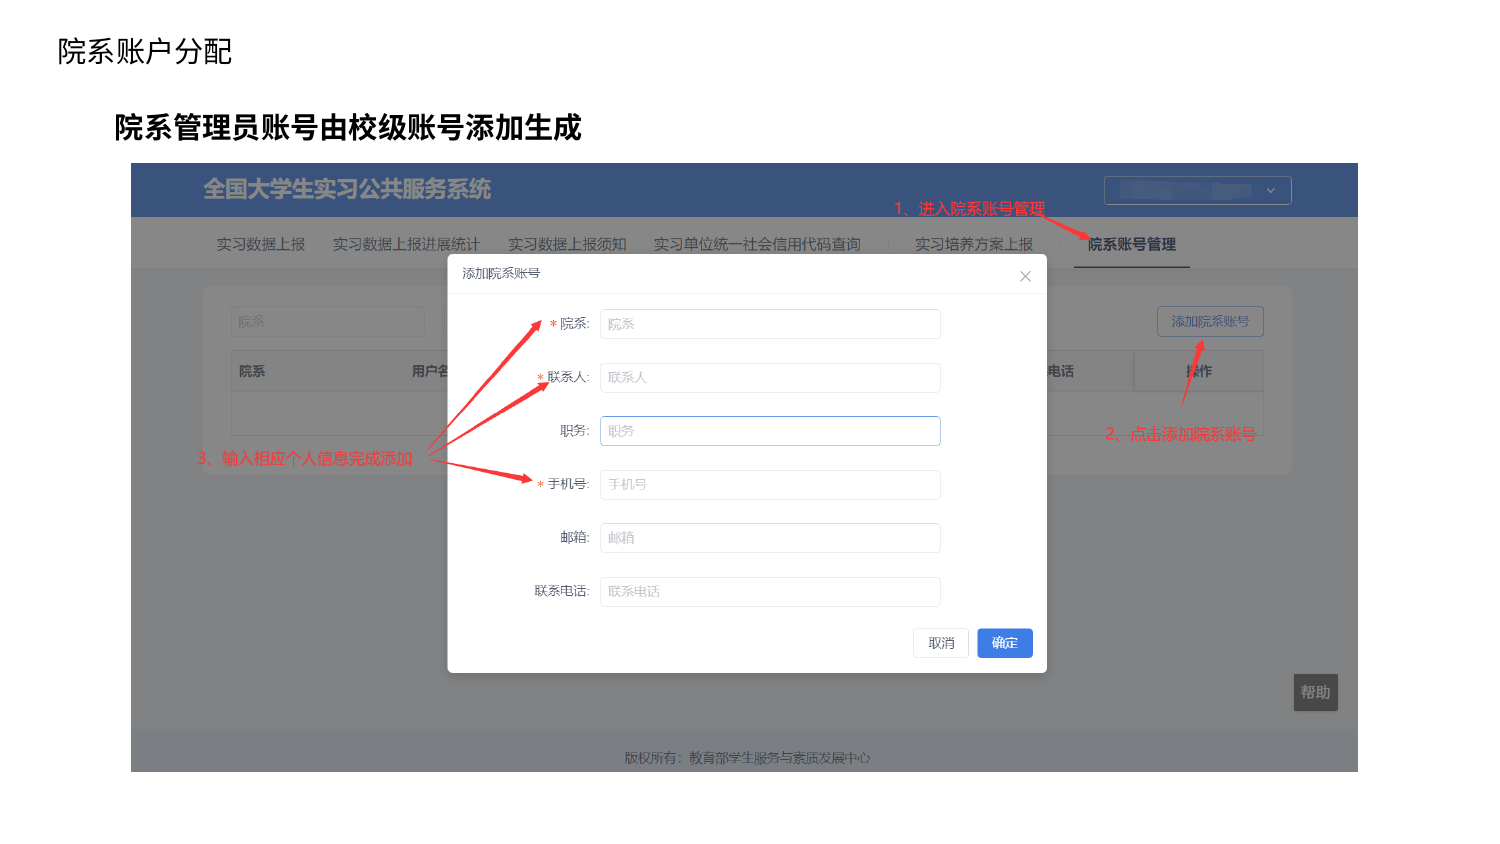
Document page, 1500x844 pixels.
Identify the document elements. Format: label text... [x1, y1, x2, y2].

picture [131, 163, 1358, 772]
title 院系账户分配 [42, 11, 939, 77]
text_box 院系管理员账号由校级账号添加生成 [100, 67, 1352, 259]
